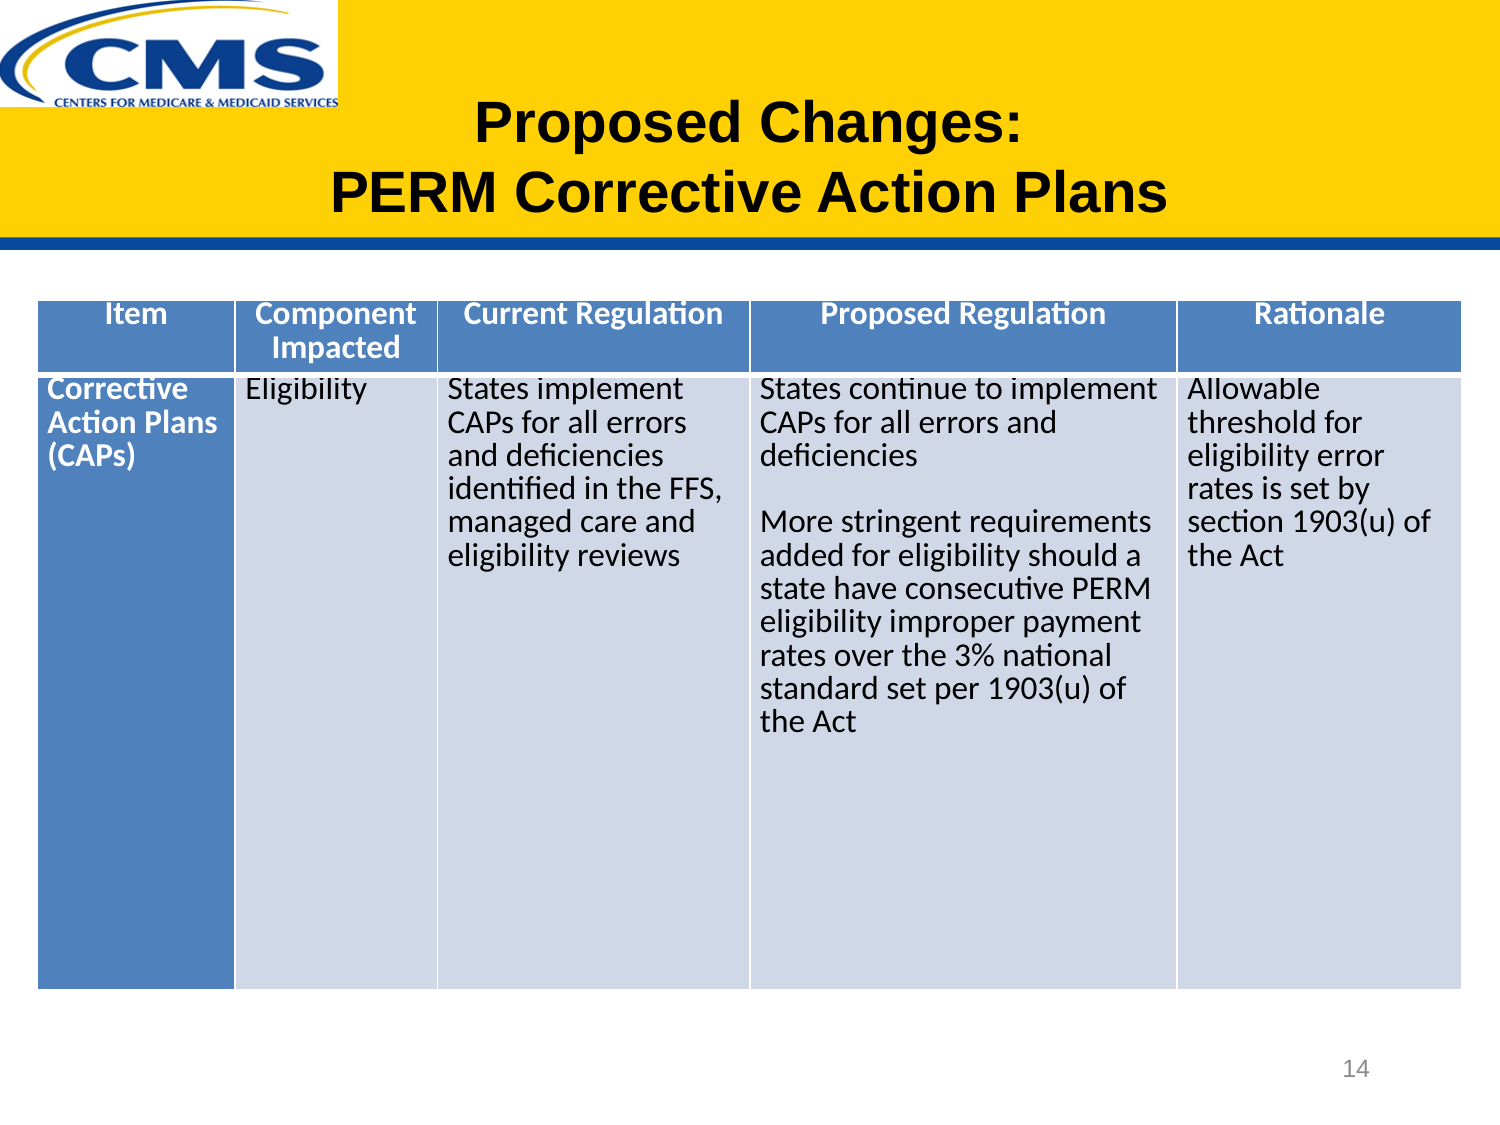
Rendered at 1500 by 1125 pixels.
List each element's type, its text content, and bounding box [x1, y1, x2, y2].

table_cell Allowable threshold for eligibility error rates is set by section 1903(u) of the Act [1178, 378, 1461, 989]
table_cell States continue to implement CAPs for all errors and deficiencies More stringent requirements added for eligibility should a state have consecutive PERM eligibility improper payment rates over the 3% national standard set per 1903(u) of the Act [751, 378, 1176, 989]
table_header Proposed Regulation [751, 301, 1176, 372]
table_header Current Regulation [438, 301, 749, 372]
table_header Rationale [1178, 301, 1461, 372]
table_header Component Impacted [236, 301, 437, 372]
picture [0, 0, 338, 108]
slide_number 14 [1275, 1037, 1438, 1098]
table_header Item [38, 301, 234, 372]
table_cell States implement CAPs for all errors and deficiencies identified in the FFS, managed care and eligibility reviews [438, 378, 749, 989]
title Proposed Changes: PERM Corrective Action Plans [0, 0, 1500, 238]
table_cell Eligibility [236, 378, 437, 989]
table_cell Corrective Action Plans (CAPs) [38, 378, 234, 989]
